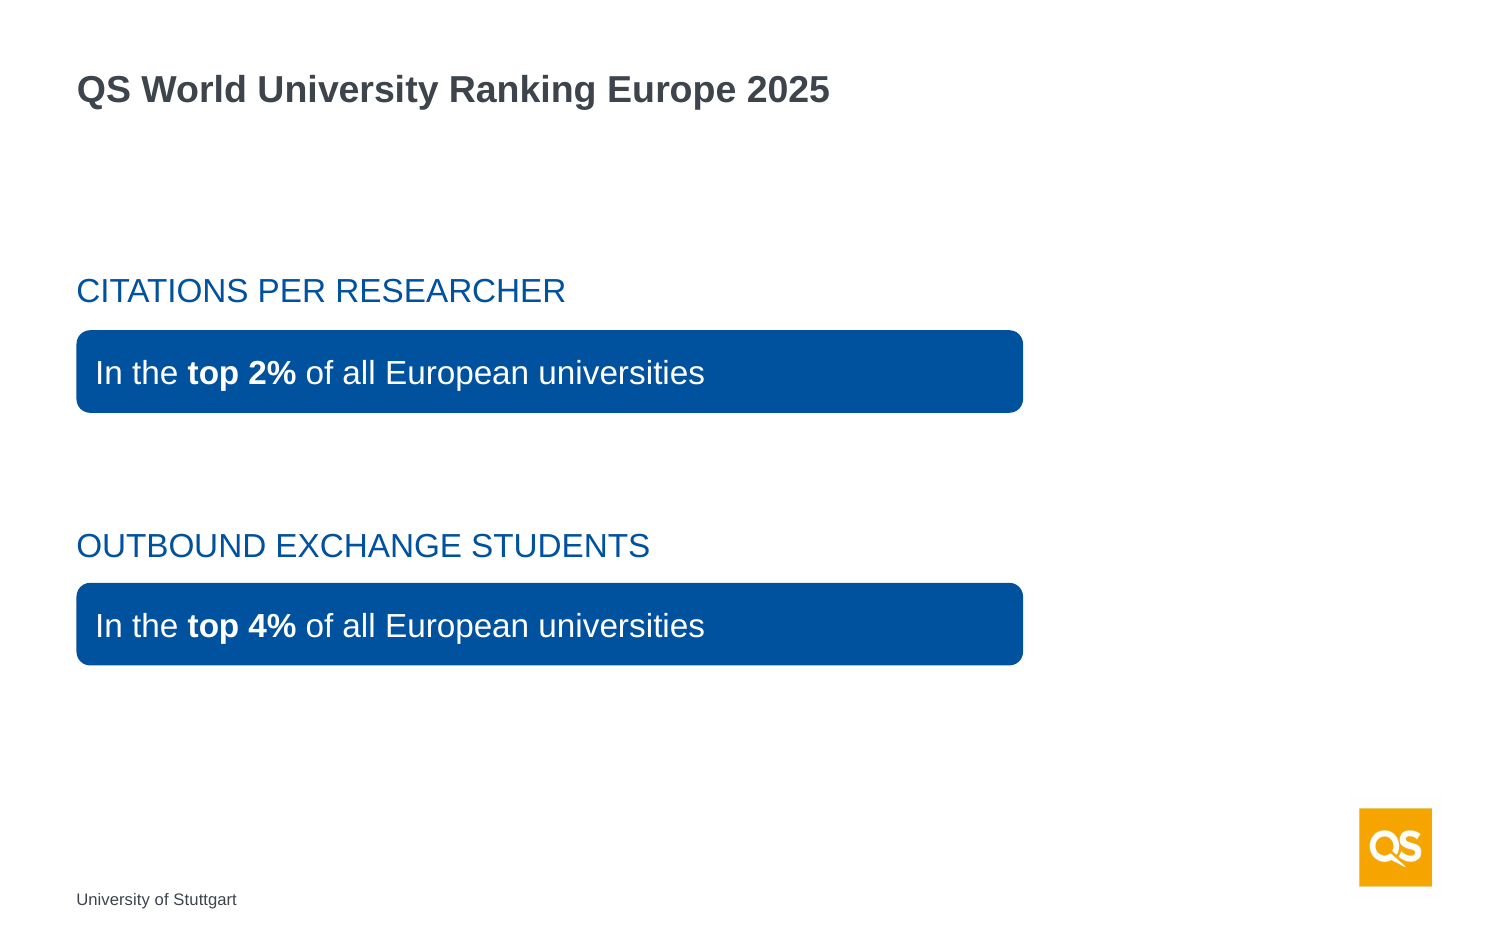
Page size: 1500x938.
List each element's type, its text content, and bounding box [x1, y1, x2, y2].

footer University of Stuttgart [76, 888, 1072, 910]
text_box In the top 4% of all European universities [75, 581, 1025, 667]
text_box citations per researcher [76, 265, 727, 305]
title QS World University Ranking Europe 2025 [76, 64, 1424, 111]
text_box Outbound exchange students [76, 496, 727, 583]
text_box In the top 2% of all European universities [75, 329, 1025, 414]
picture [1347, 795, 1444, 899]
